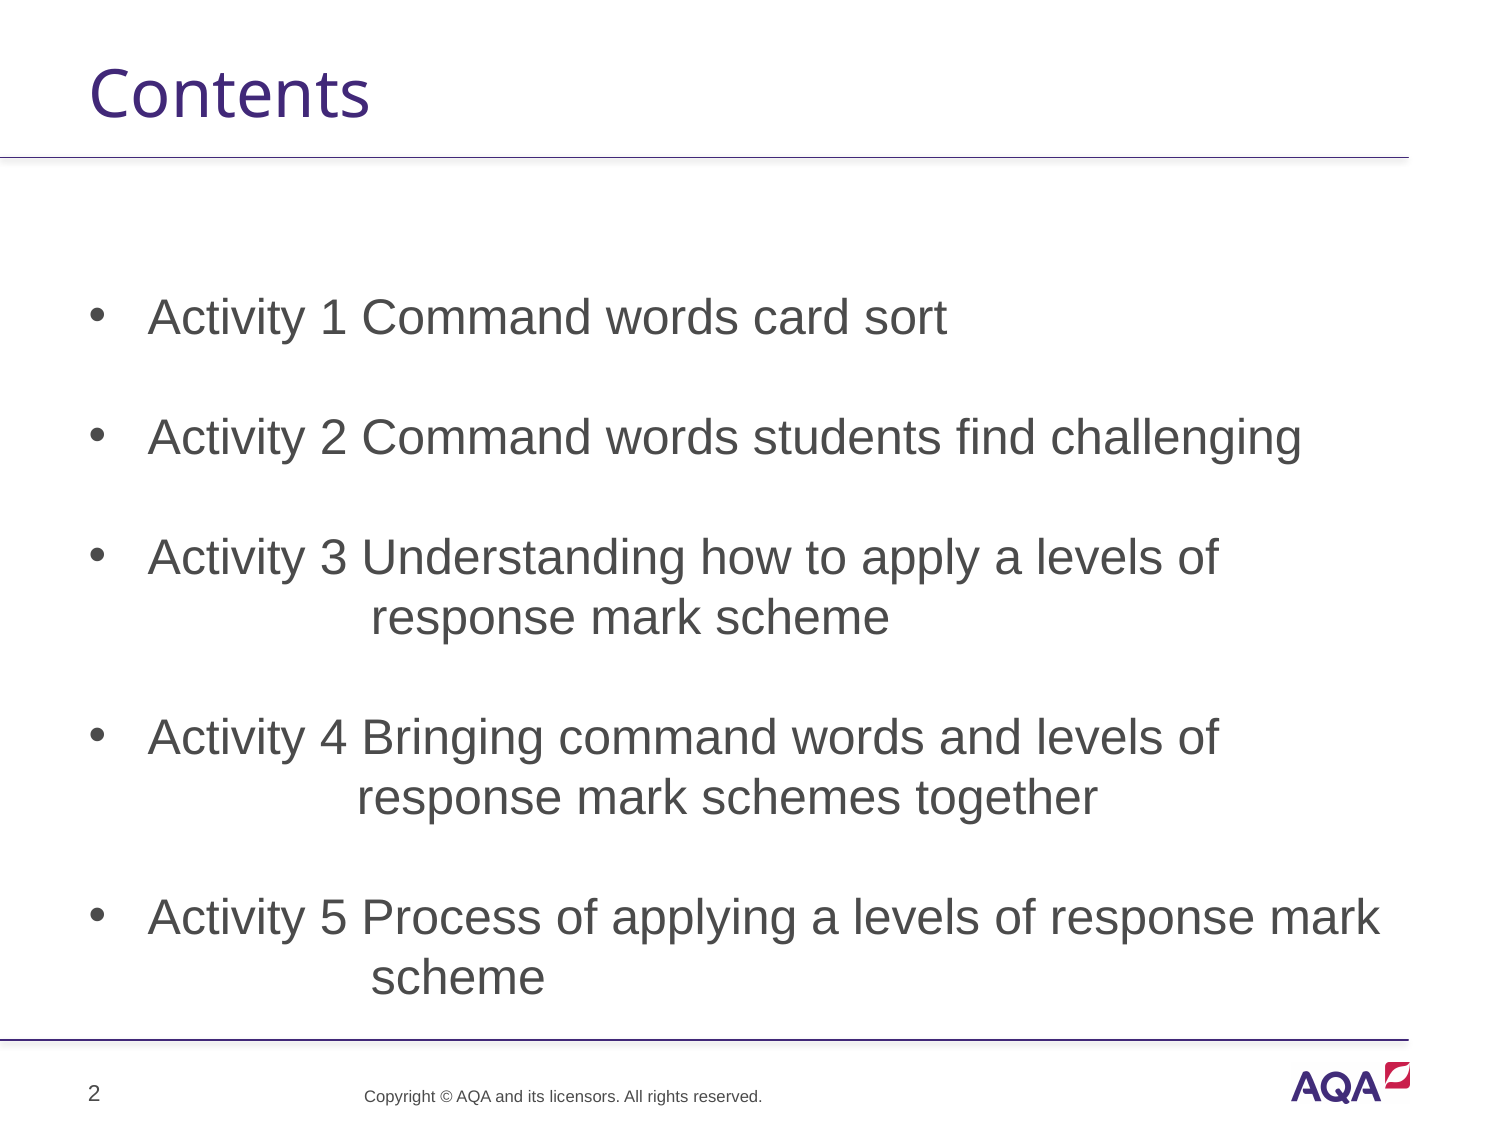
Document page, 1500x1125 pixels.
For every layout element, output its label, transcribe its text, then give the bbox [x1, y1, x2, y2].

title Contents [88, 72, 1409, 144]
picture [1291, 1062, 1410, 1104]
slide_number 2 [72, 1062, 188, 1123]
footer Copyright © AQA and its licensors. All rights reserved. [324, 1084, 764, 1124]
list Activity 1 Command words card sort Activity 2 Command words students find challenging Activity 3 Understanding how to apply a levels of response mark scheme Activity 4 Bringing command words and levels of response mark schemes together Activity 5 Process of applying a levels of response mark scheme [88, 284, 1409, 1007]
